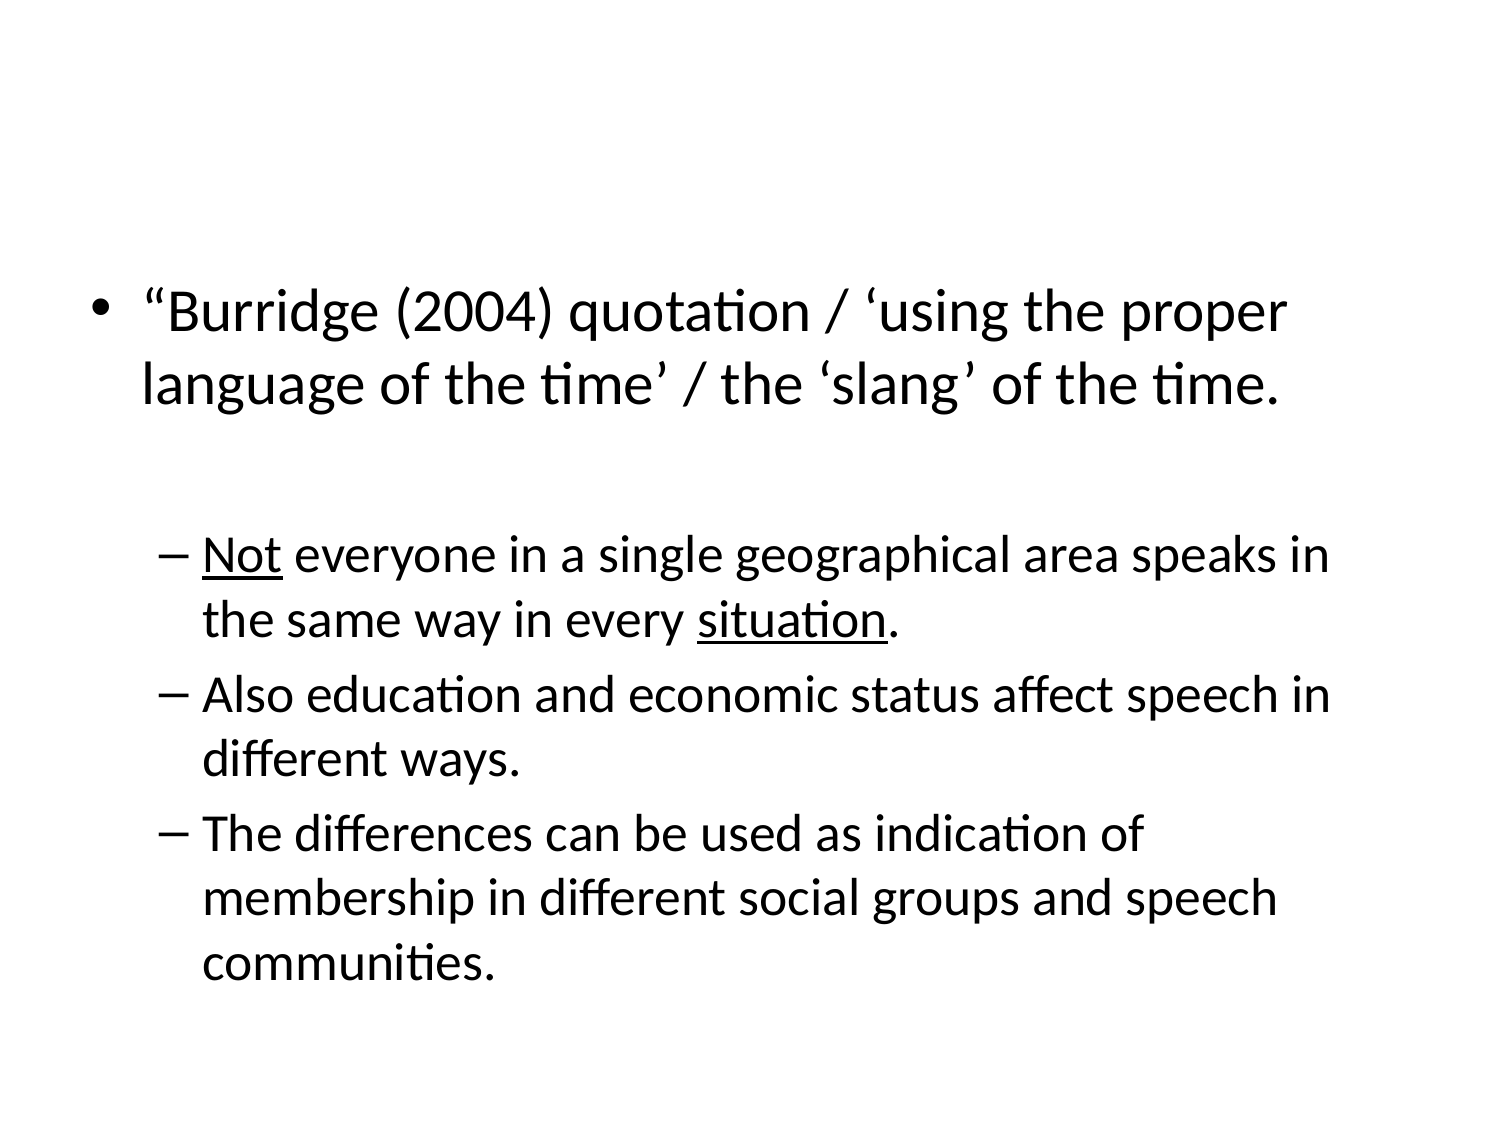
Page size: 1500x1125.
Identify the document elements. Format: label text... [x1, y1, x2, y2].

list “Burridge (2004) quotation / ‘using the proper language of the time’ / the ‘slang’ of the time. Not everyone in a single geographical area speaks in the same way in every situation. Also education and economic status affect speech in different ways. The differences can be used as indication of membership in different social groups and speech communities. [75, 262, 1425, 1005]
